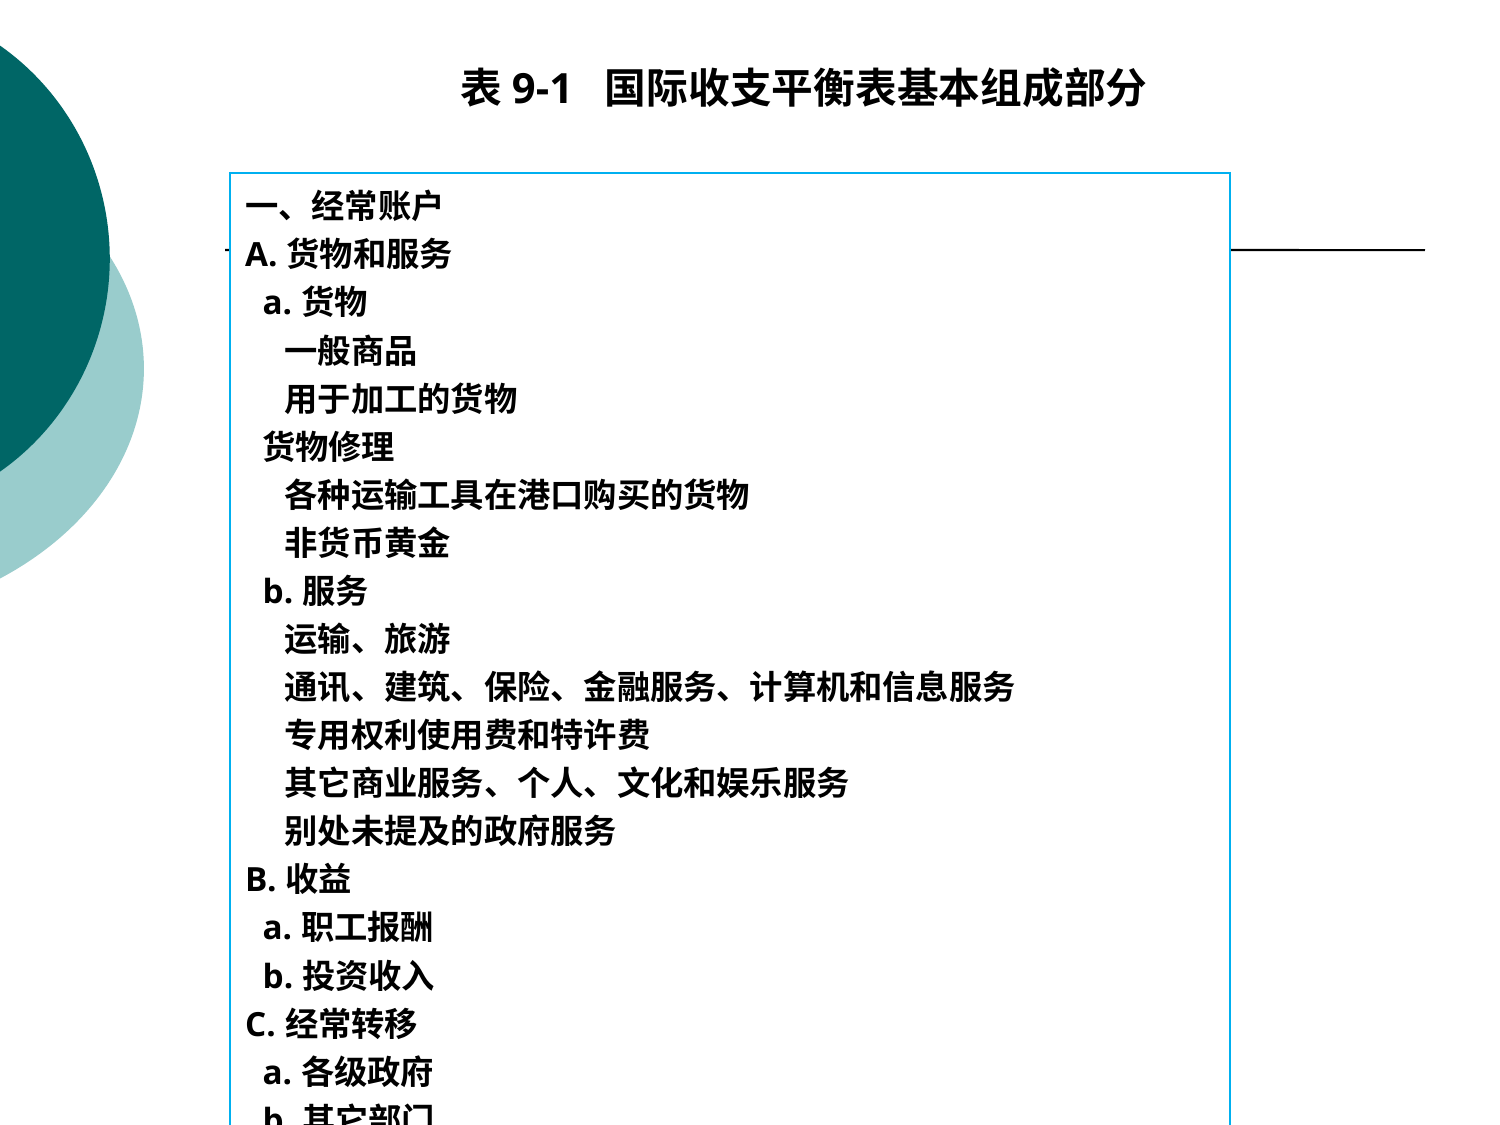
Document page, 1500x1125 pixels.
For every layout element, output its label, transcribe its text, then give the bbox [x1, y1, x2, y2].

list 表9-1 国际收支平衡表基本组成部分 [159, 54, 1449, 124]
table_header 一、经常账户 A.货物和服务 a.货物 一般商品 用于加工的货物 货物修理 各种运输工具在港口购买的货物 非货币黄金 b.服务 运输、旅游 通讯、建筑、保险、金融服务、计算机和信息服务 专用权利使用费和特许费 其它商业服务、个人、文化和娱乐服务 别处未提及的政府服务 B.收益 a.职工报酬 b.投资收入 C.经常转移 a.各级政府 b.其它部门 [231, 174, 1229, 1125]
